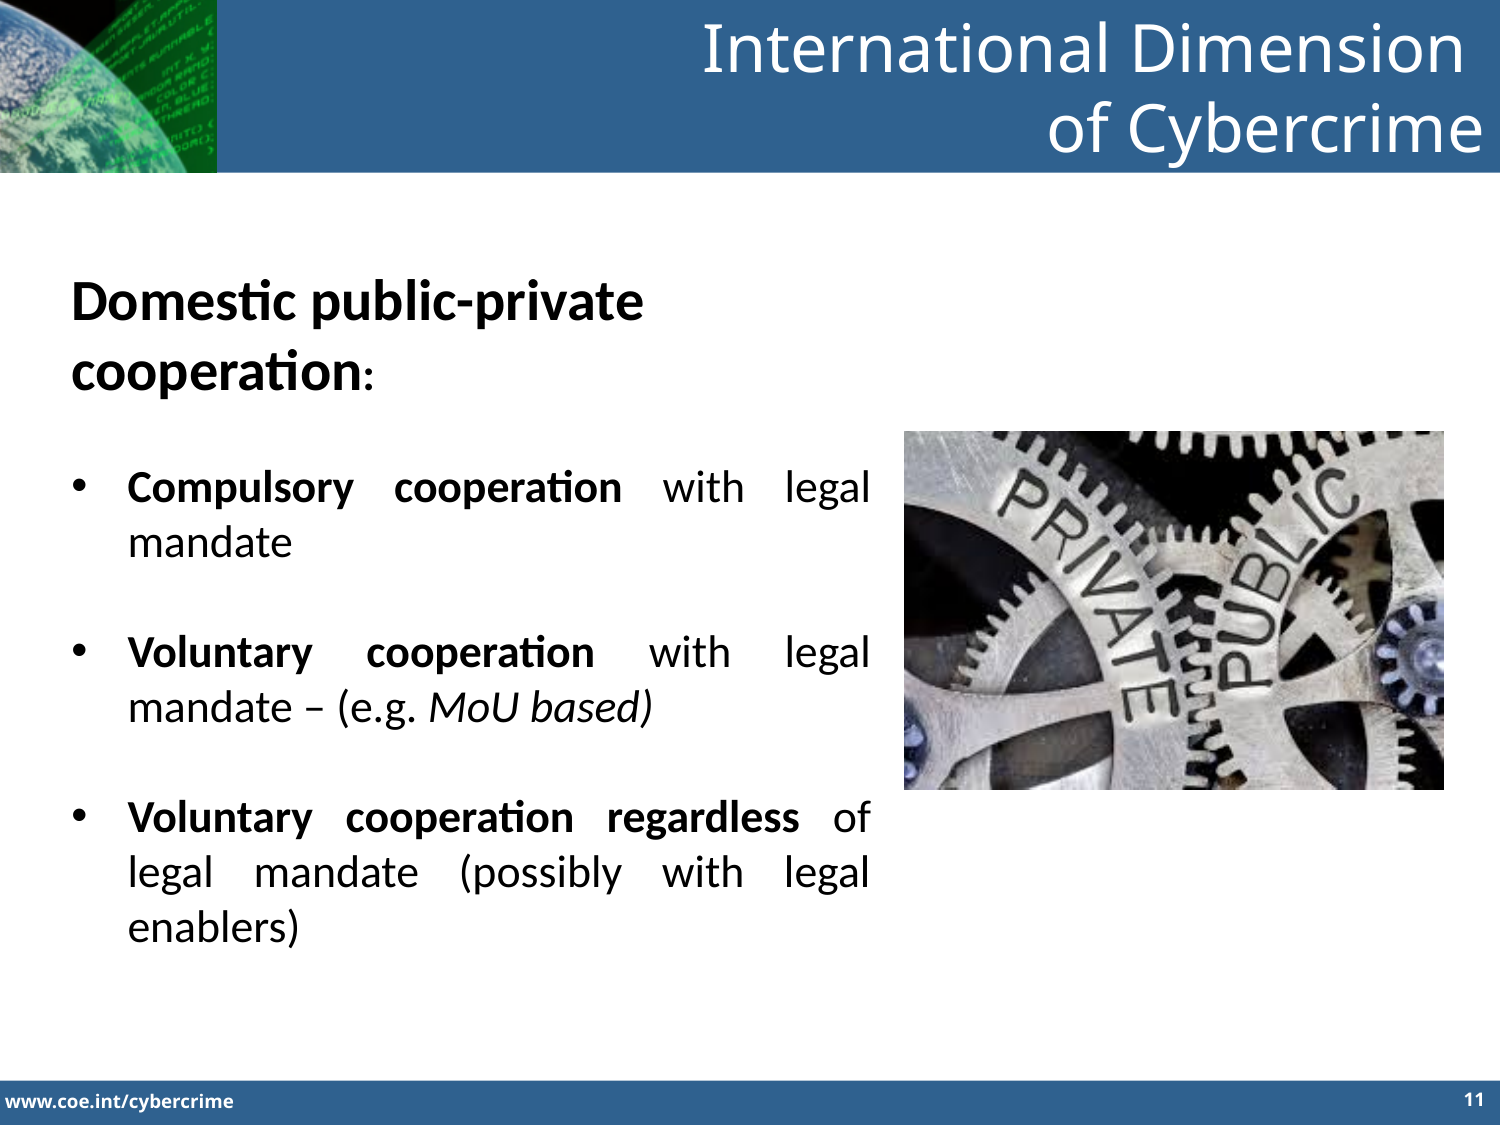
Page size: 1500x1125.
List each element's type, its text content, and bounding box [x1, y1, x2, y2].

text_box Domestic public-private cooperation: Compulsory cooperation with legal mandate Voluntary cooperation with legal mandate – (e.g. MoU based) Voluntary cooperation regardless of legal mandate (possibly with legal enablers) [56, 254, 886, 960]
text_box International Dimension of Cybercrime [329, 9, 1500, 162]
slide_number 11 [1149, 1079, 1500, 1125]
picture [0, 1, 217, 173]
picture [904, 431, 1444, 790]
